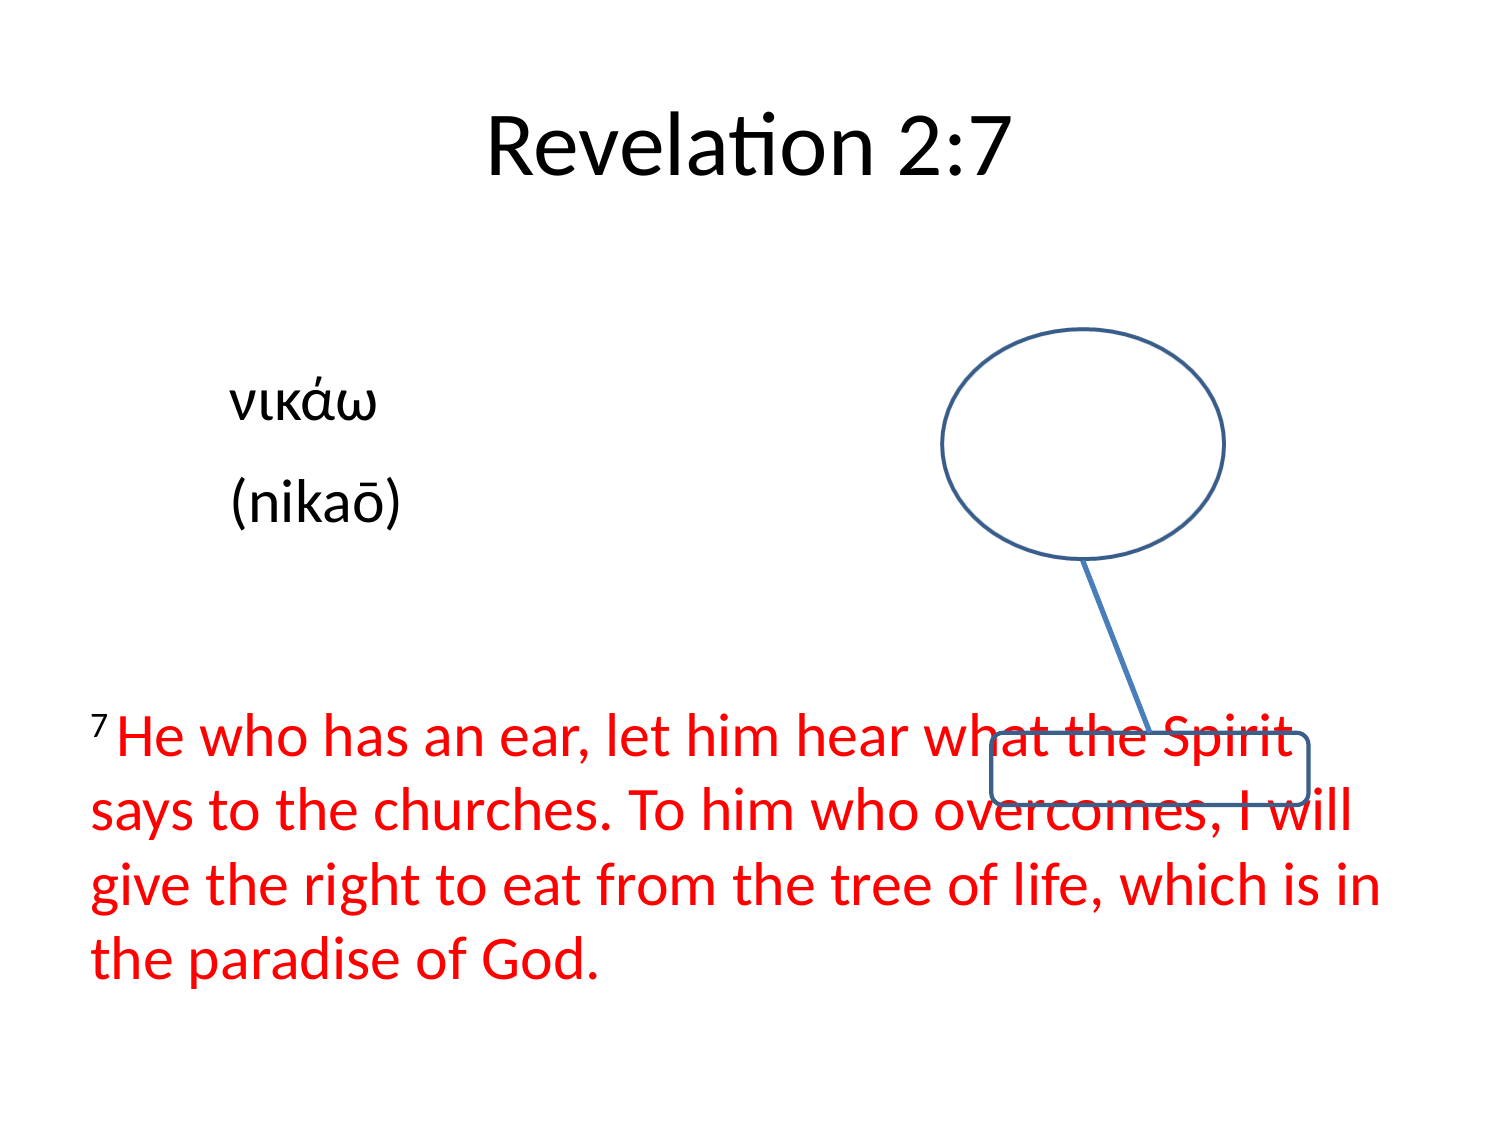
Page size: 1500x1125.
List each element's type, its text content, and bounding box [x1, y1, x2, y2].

list νικάω (nikaō) 7 He who has an ear, let him hear what the Spirit says to the churches. To him who overcomes, I will give the right to eat from the tree of life, which is in the paradise of God. [75, 262, 1425, 1005]
text_box [989, 730, 1311, 808]
picture [940, 327, 1226, 561]
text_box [1082, 560, 1151, 733]
title Revelation 2:7 [75, 45, 1425, 233]
